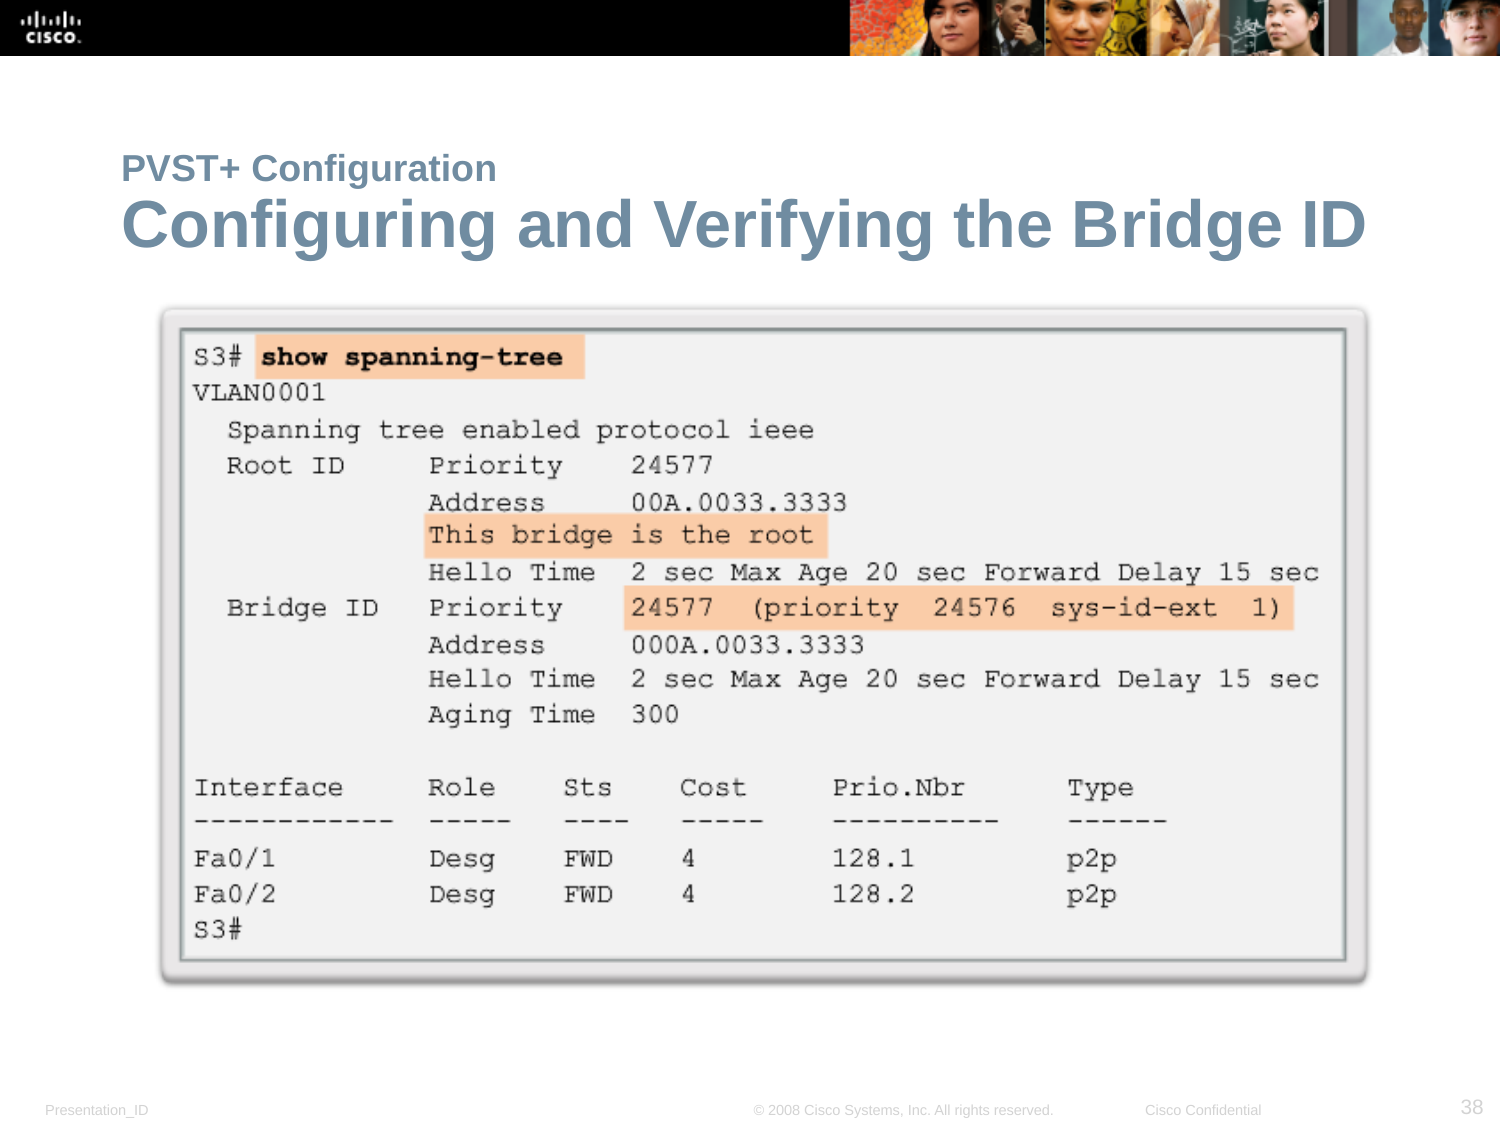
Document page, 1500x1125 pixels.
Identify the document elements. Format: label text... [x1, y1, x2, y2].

picture [0, 0, 1500, 56]
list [107, 286, 1411, 995]
title PVST+ Configuration Configuring and Verifying the Bridge ID [107, 130, 1444, 269]
